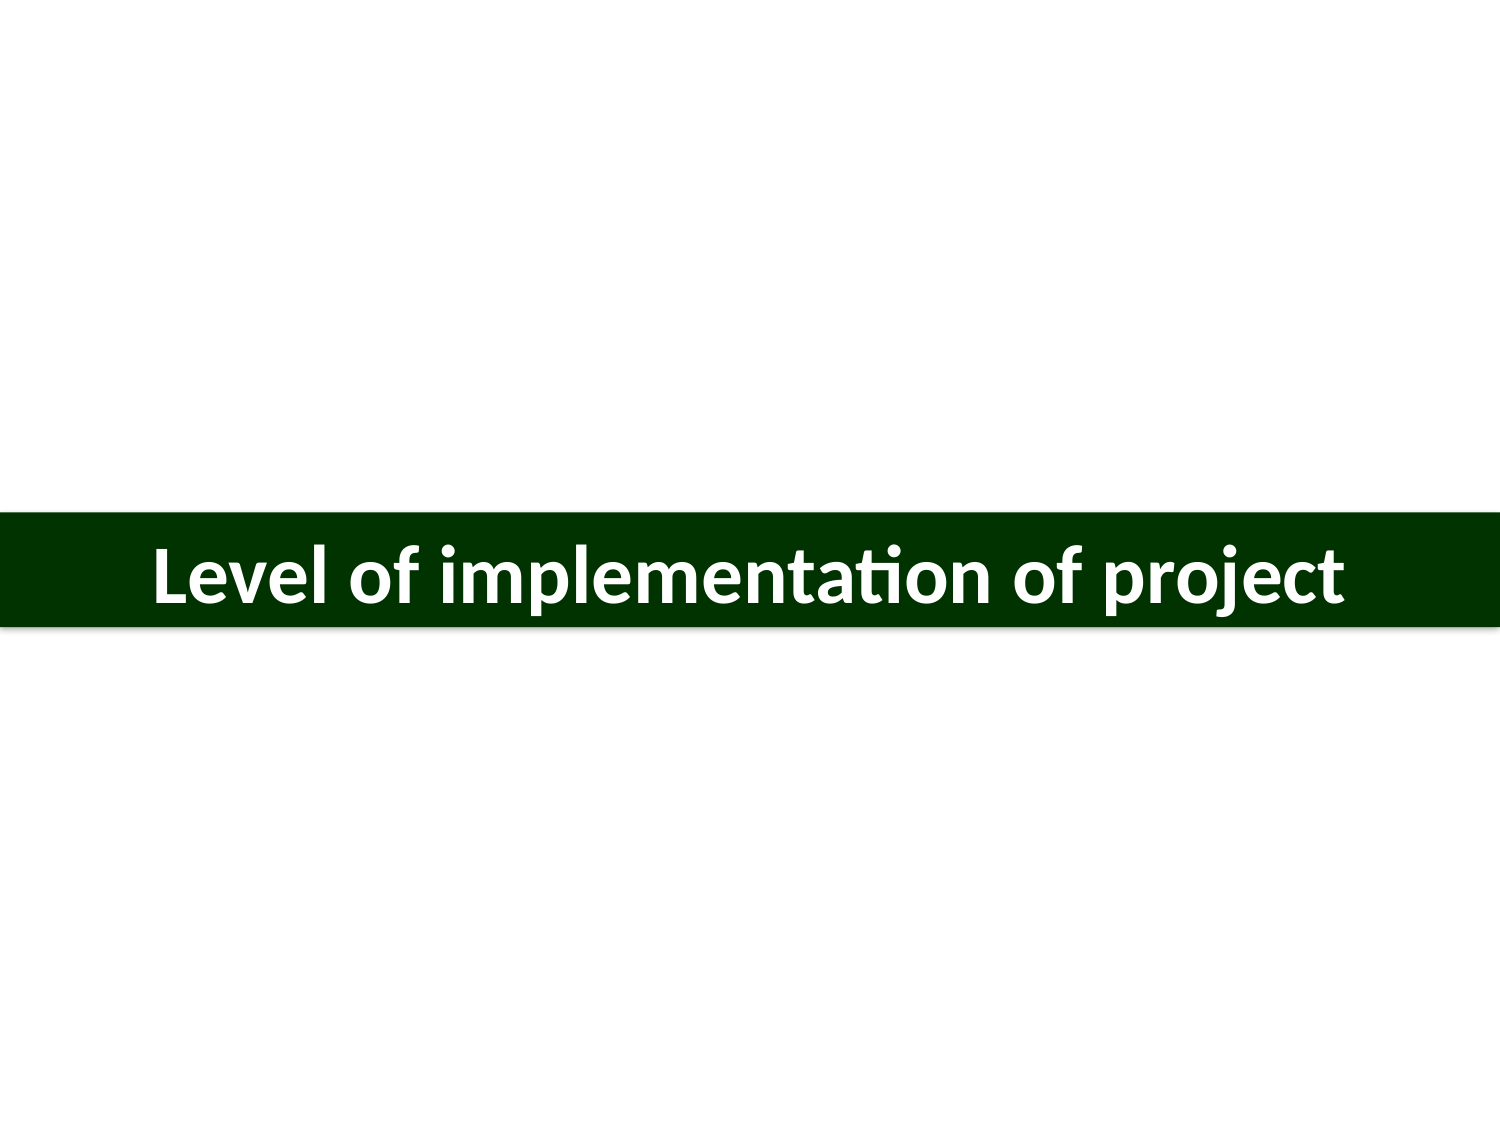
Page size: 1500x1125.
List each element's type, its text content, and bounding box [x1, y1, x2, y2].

text_box Level of implementation of project [0, 512, 1500, 628]
